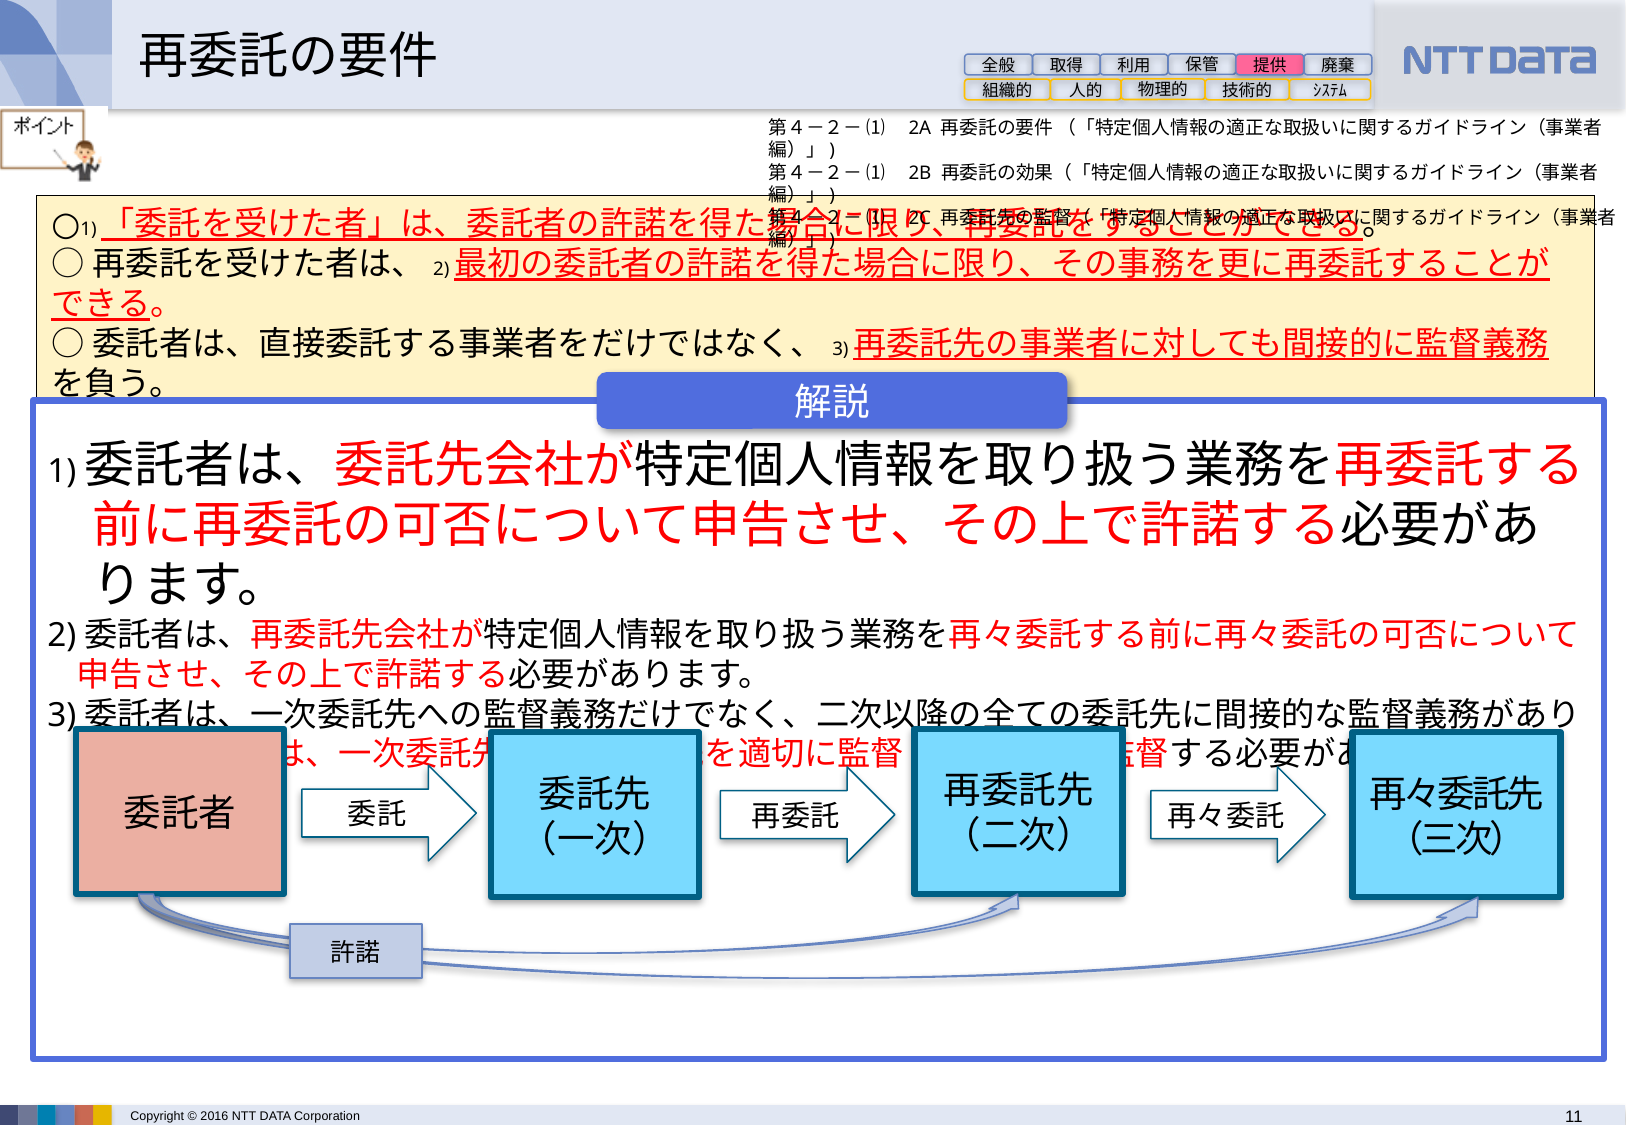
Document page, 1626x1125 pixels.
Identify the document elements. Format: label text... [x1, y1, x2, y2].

text_box 委託 [301, 764, 477, 862]
text_box 再々委託 [1150, 766, 1326, 864]
text_box 第４－２－ ⑴ 2A 再委託の要件 （「特定個人情報の適正な取扱いに関するガイドライン（事業者編）」) 第４－２－ ⑴ 2B 再委託の効果（「特定個人情報の適正な取扱いに関するガイドライン（事業者編）」) 第４－２－ ⑴ 2C 再委託先の監督（「特定個人情報の適正な取扱いに関するガイドライン（事業者編）」) [753, 107, 1625, 258]
text_box 委託先 （一次） [490, 731, 700, 898]
text_box 1)委託者は、委託先会社が特定個人情報を取り扱う業務を再委託する前に再委託の可否について申告させ、その上で許諾する必要があります。 2)委託者は、再委託先会社が特定個人情報を取り扱う業務を再々委託する前に再々委託の可否について申告させ、その上で許諾する必要があります。 3)委託者は、一次委託先への監督義務だけでなく、二次以降の全ての委託先に間接的な監督義務があります。委託者は、一次委託先が二次委託先を適切に監督しているかを監督する必要があります。 [32, 400, 1604, 1060]
text_box [427, 896, 1479, 979]
text_box 許諾 [289, 923, 423, 979]
text_box [427, 893, 1020, 954]
text_box [137, 893, 284, 939]
text_box ○1)「委託を受けた者」は、委託者の許諾を得た場合に限り、再委託をすることができる。 ○再委託を受けた者は、2)最初の委託者の許諾を得た場合に限り、その事務を更に再委託することができる。 ○委託者は、直接委託する事業者をだけではなく、3)再委託先の事業者に対しても間接的に監督義務を負う。 [36, 195, 1595, 400]
text_box 再委託 [719, 766, 896, 864]
picture [1416, 46, 1596, 74]
title 再委託の要件 [110, 0, 1416, 109]
picture [0, 0, 110, 194]
text_box 委託者 [75, 728, 285, 895]
text_box 再々委託先 （三次） [1352, 731, 1561, 898]
text_box 再委託先 （二次） [914, 728, 1123, 895]
text_box 解説 [596, 372, 1068, 429]
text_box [964, 53, 1373, 100]
